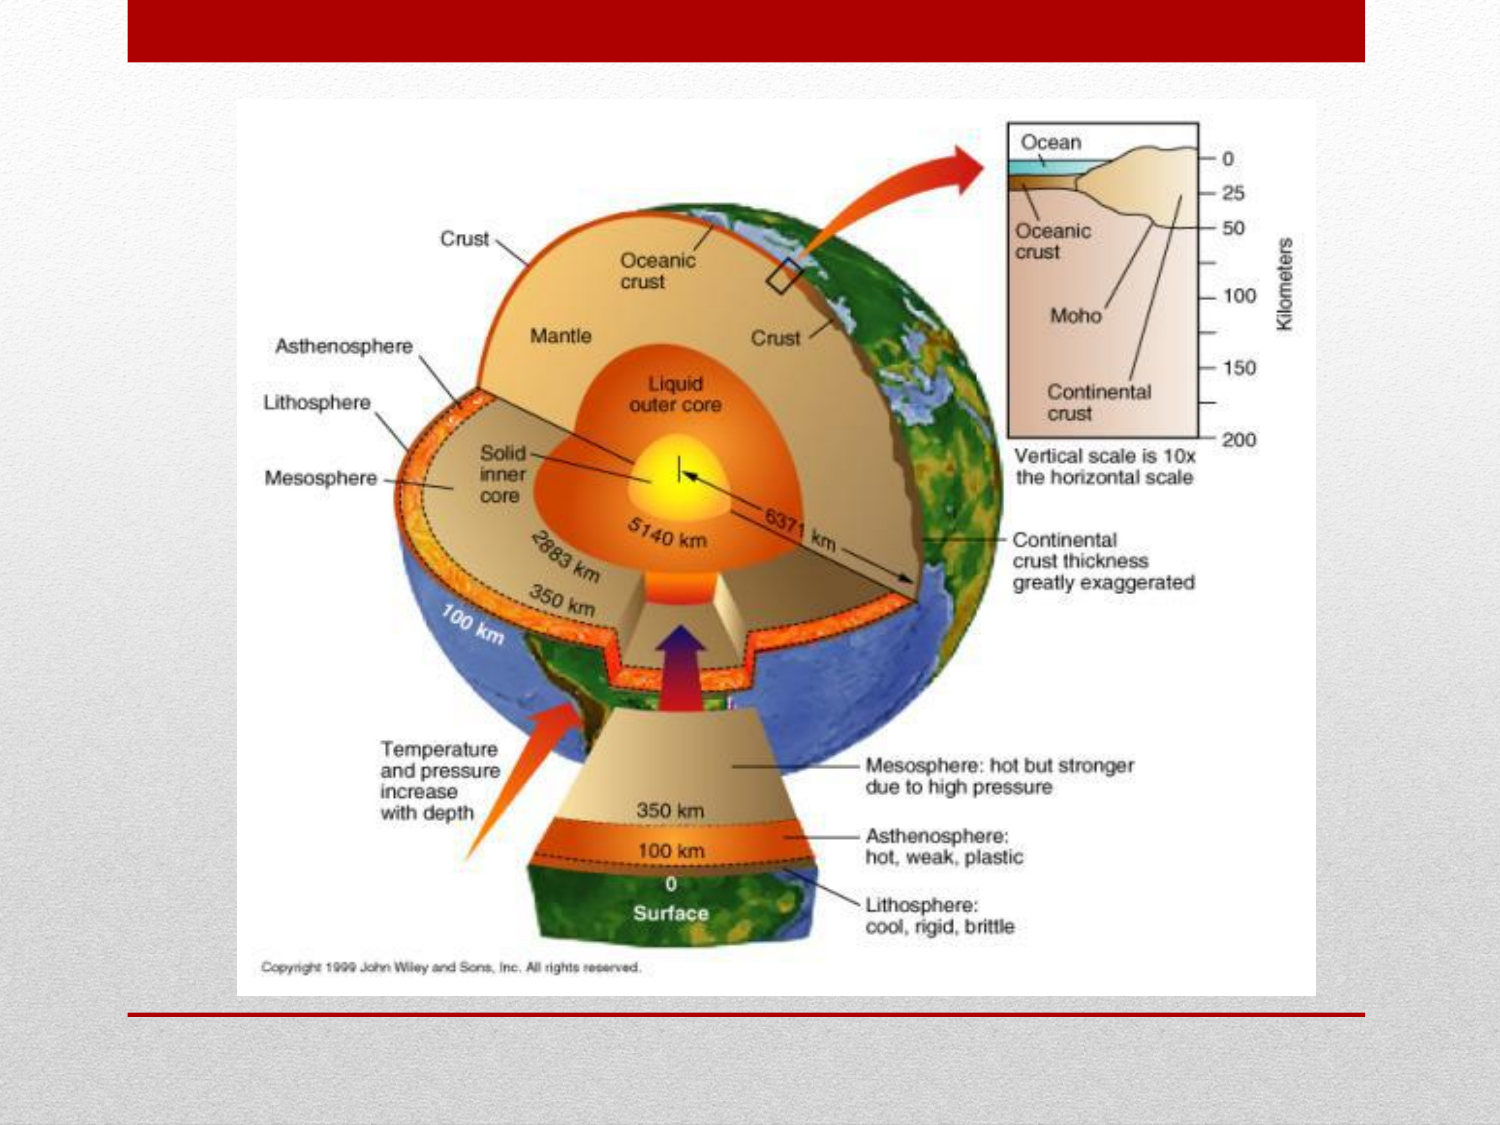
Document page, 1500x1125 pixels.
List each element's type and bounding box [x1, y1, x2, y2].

picture [236, 99, 1317, 997]
